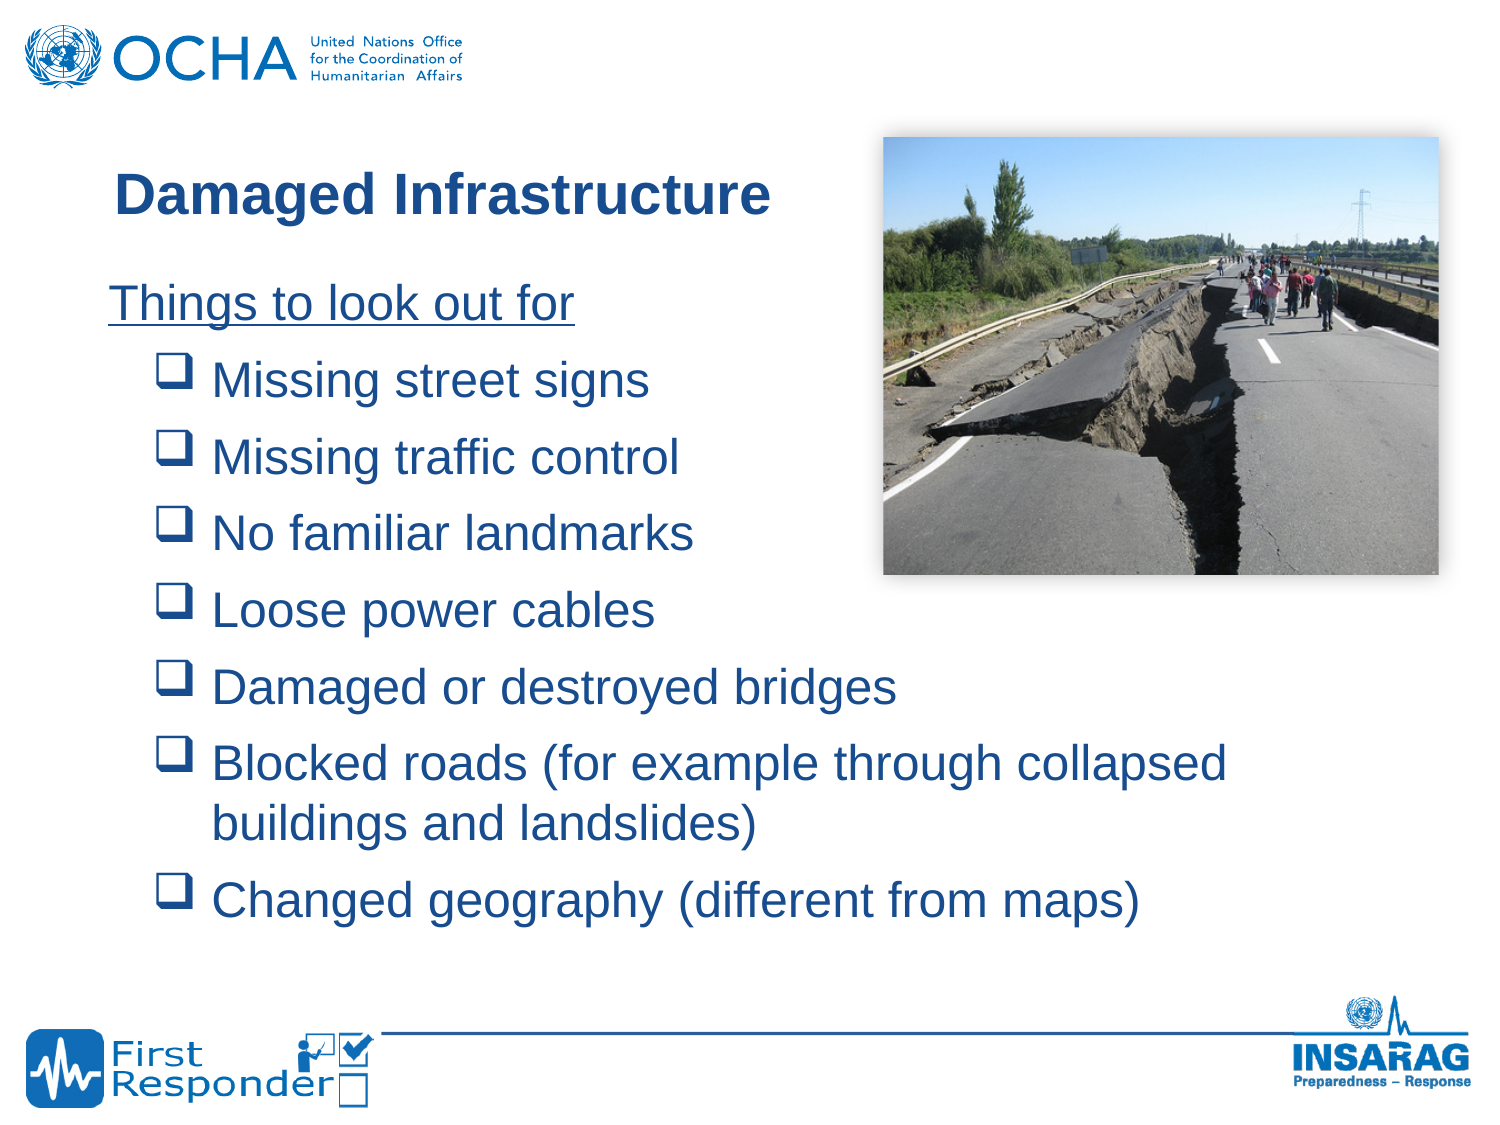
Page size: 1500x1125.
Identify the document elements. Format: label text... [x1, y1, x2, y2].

picture [24, 1024, 375, 1113]
title Damaged Infrastructure [99, 89, 1288, 262]
list Things to look out for Missing street signs Missing traffic control No familiar landmarks Loose power cables Damaged or destroyed bridges Blocked roads (for example through collapsed buildings and landslides) Changed geography (different from maps) [99, 262, 1288, 950]
picture [883, 137, 1439, 576]
picture [1287, 995, 1471, 1094]
